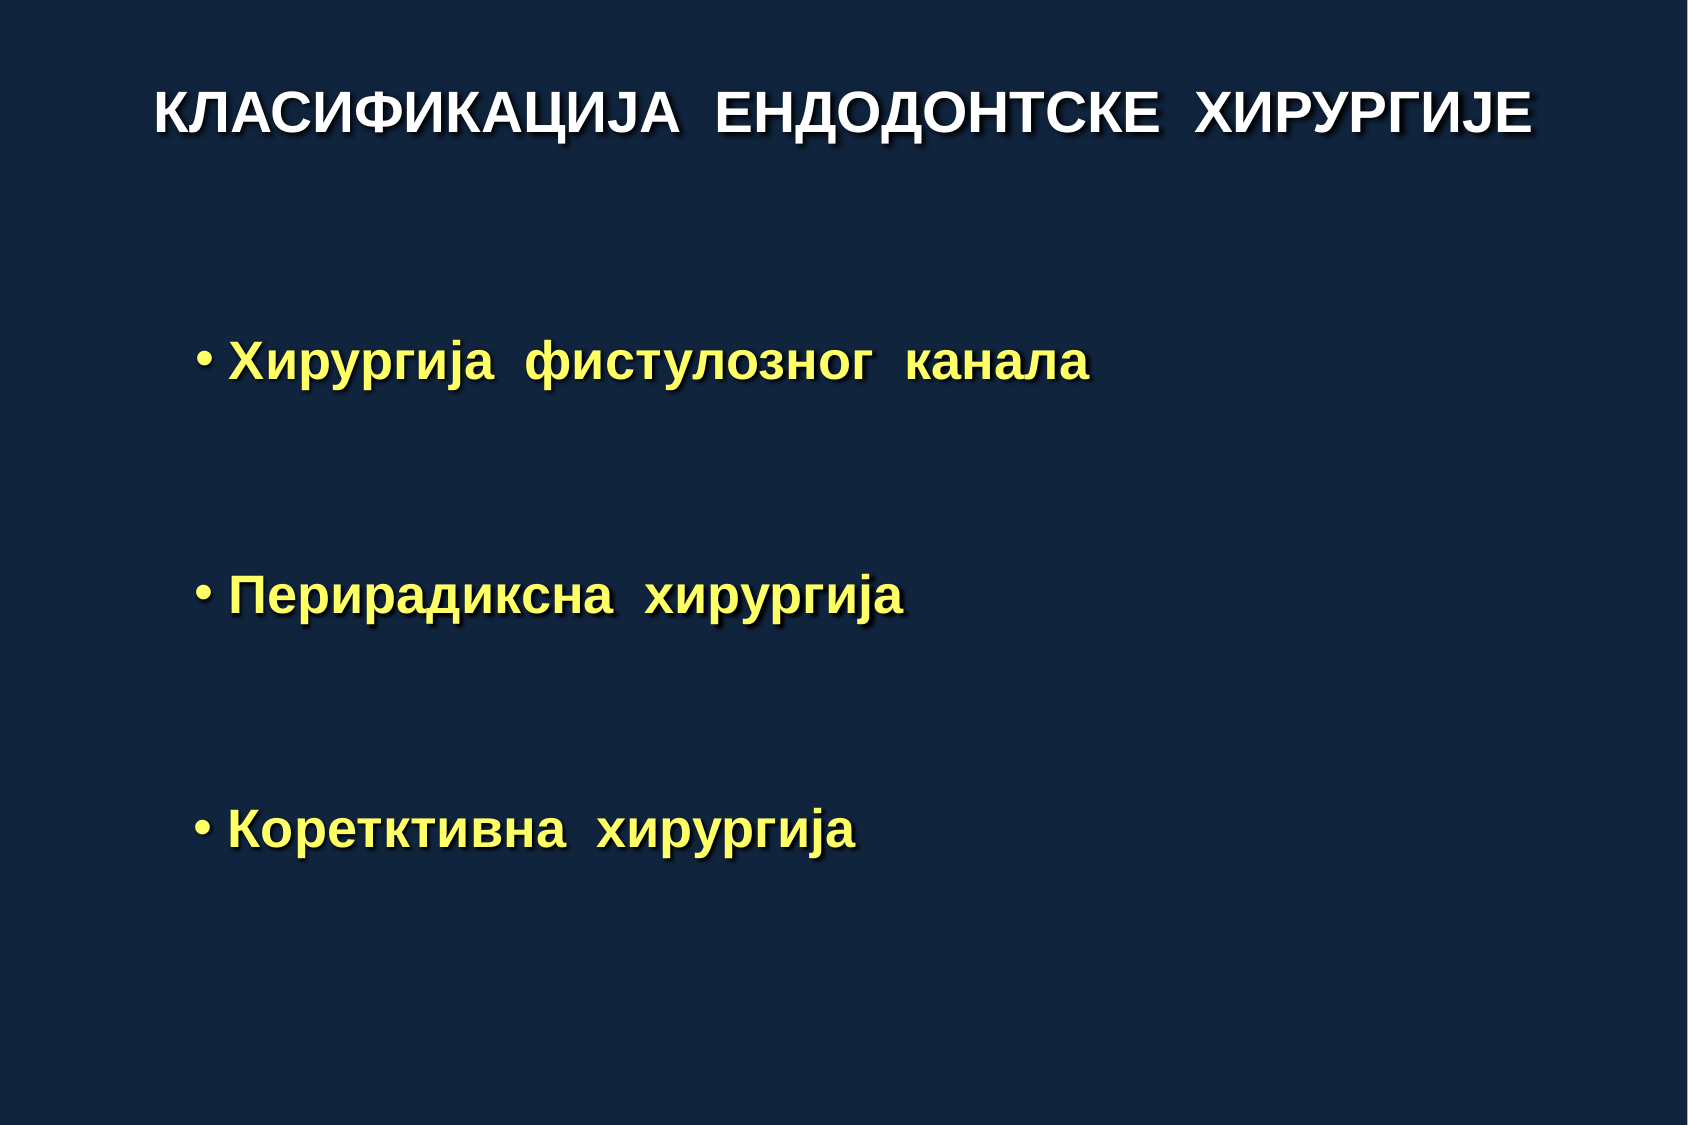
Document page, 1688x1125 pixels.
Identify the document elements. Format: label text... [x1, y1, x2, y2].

text_box Перирадиксна хирургија [179, 551, 920, 632]
text_box Коретктивна хирургија [179, 786, 872, 867]
text_box КЛАСИФИКАЦИЈА ЕНДОДОНТСКЕ ХИРУРГИЈЕ [0, 66, 1688, 152]
text_box Хирургија фистулозног канала [180, 317, 1106, 398]
